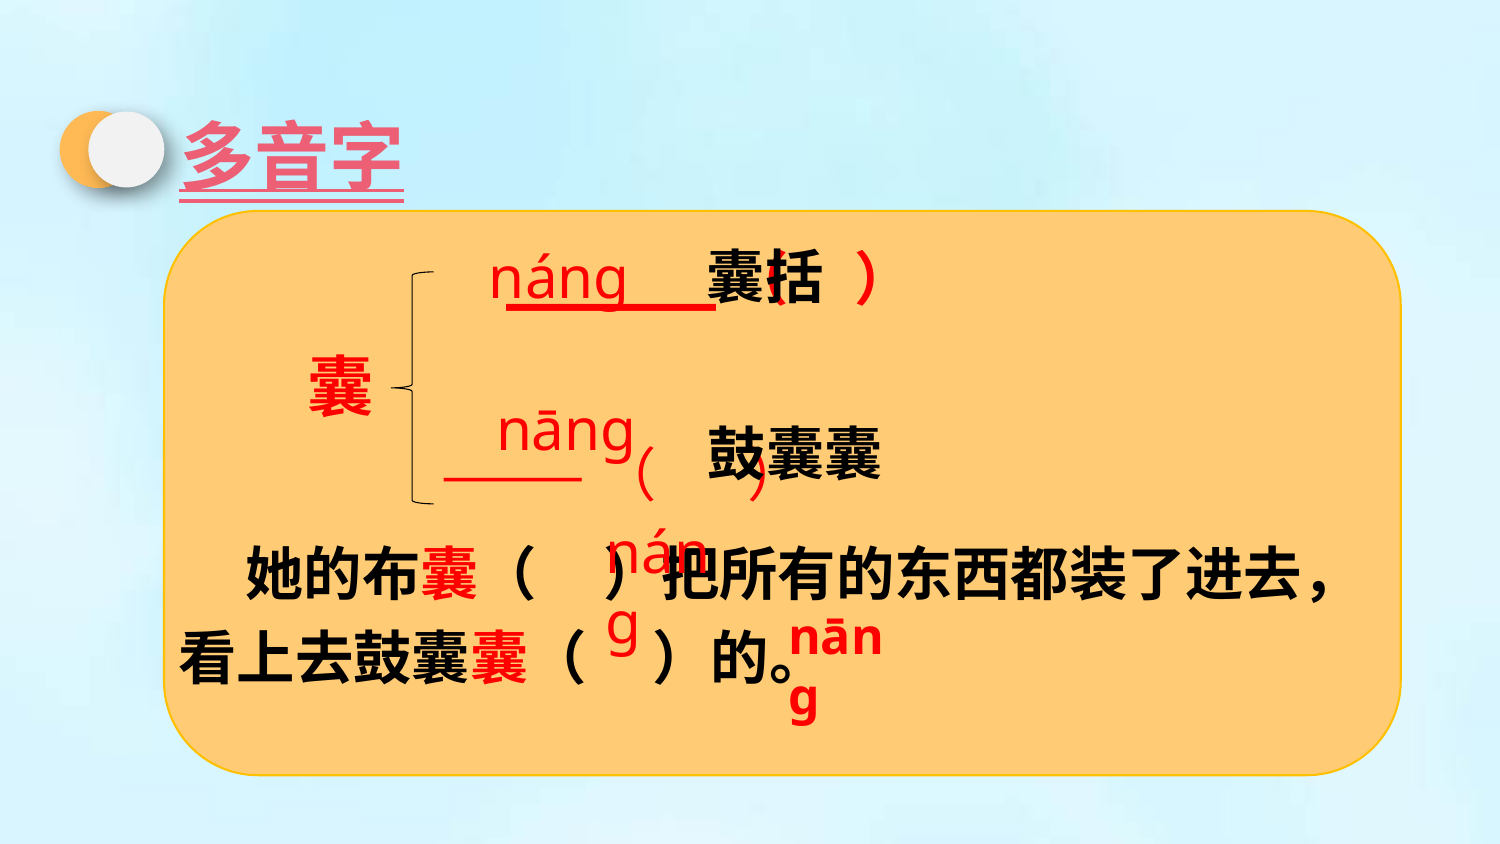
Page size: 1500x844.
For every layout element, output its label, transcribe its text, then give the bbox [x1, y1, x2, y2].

text_box náng [474, 232, 645, 318]
text_box [59, 110, 110, 188]
text_box 她的布囊（ ）把所有的东西都装了进去，看上去鼓囊囊（ ）的。 [914, 515, 1383, 699]
text_box 多音字 [164, 102, 420, 207]
text_box nāng [773, 597, 914, 733]
text_box 鼓囊囊 [693, 410, 898, 495]
text_box náng [590, 507, 743, 663]
text_box [162, 209, 1402, 777]
picture [0, 0, 1500, 844]
text_box 她的布囊（ ）把所有的东西都装了进去，看上去鼓囊囊（ ）的。 [163, 515, 773, 699]
text_box 囊括 [692, 232, 839, 318]
text_box ______（ ） ———（ ） [386, 234, 968, 614]
text_box nāng [481, 384, 652, 470]
text_box [87, 110, 166, 189]
text_box 囊 [292, 337, 386, 433]
